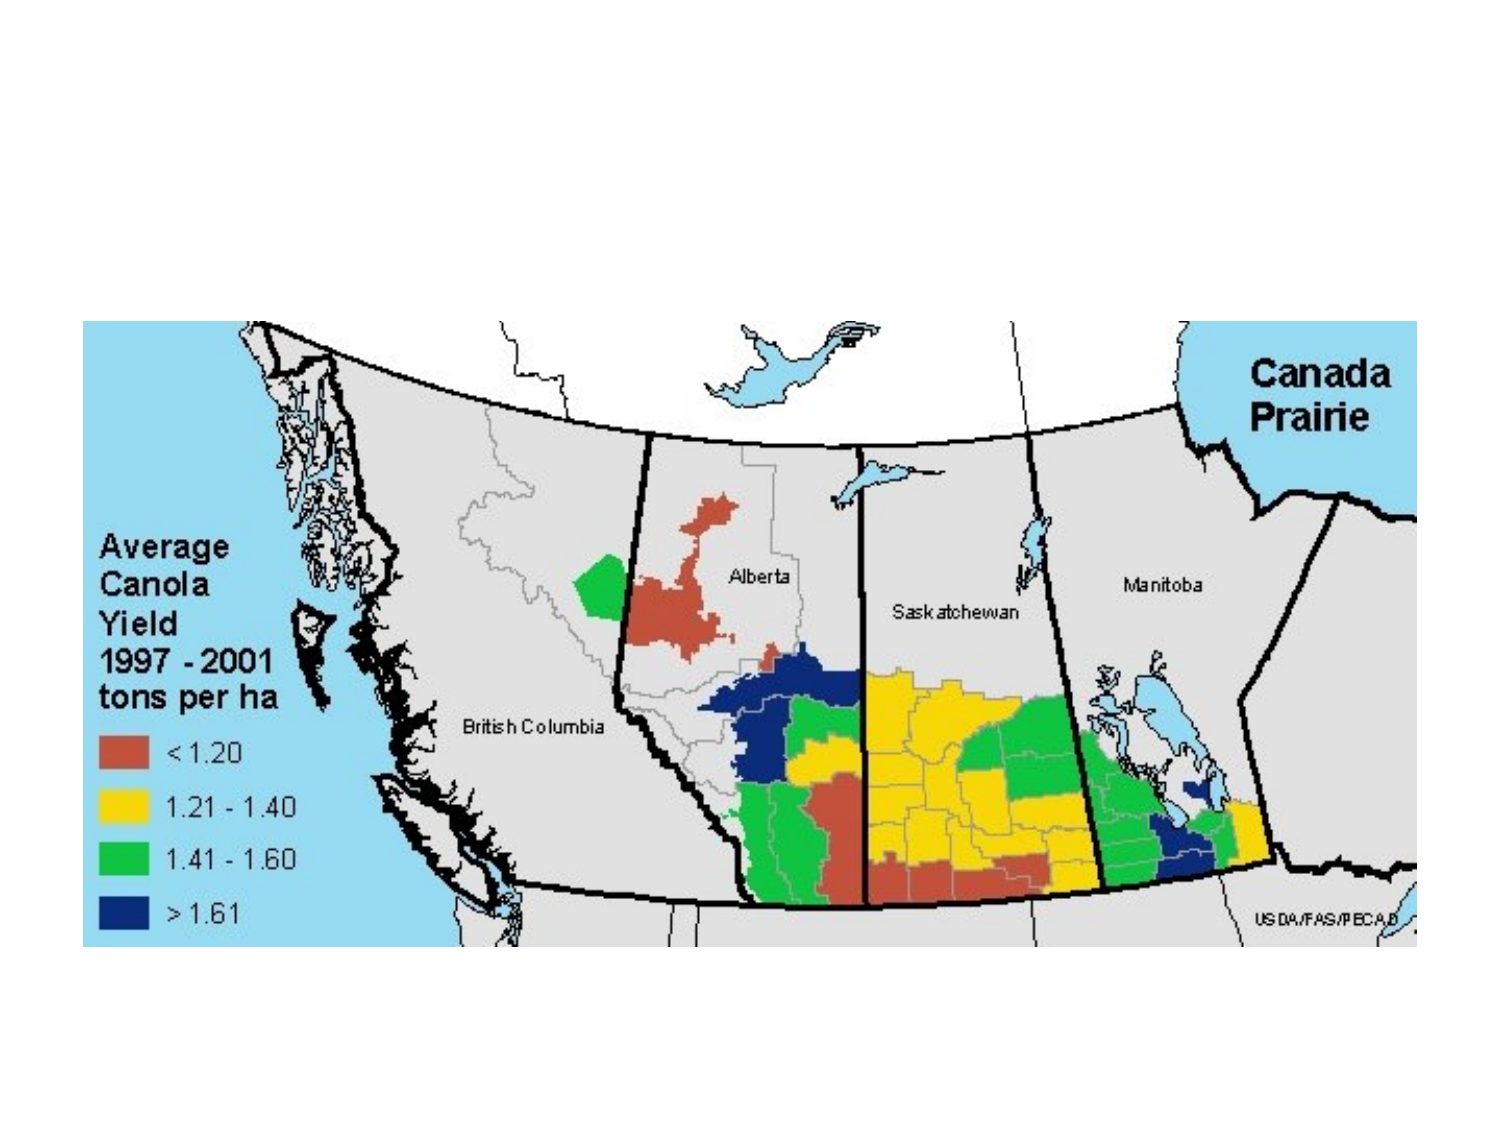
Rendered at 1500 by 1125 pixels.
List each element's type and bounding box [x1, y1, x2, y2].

list [83, 320, 1417, 947]
